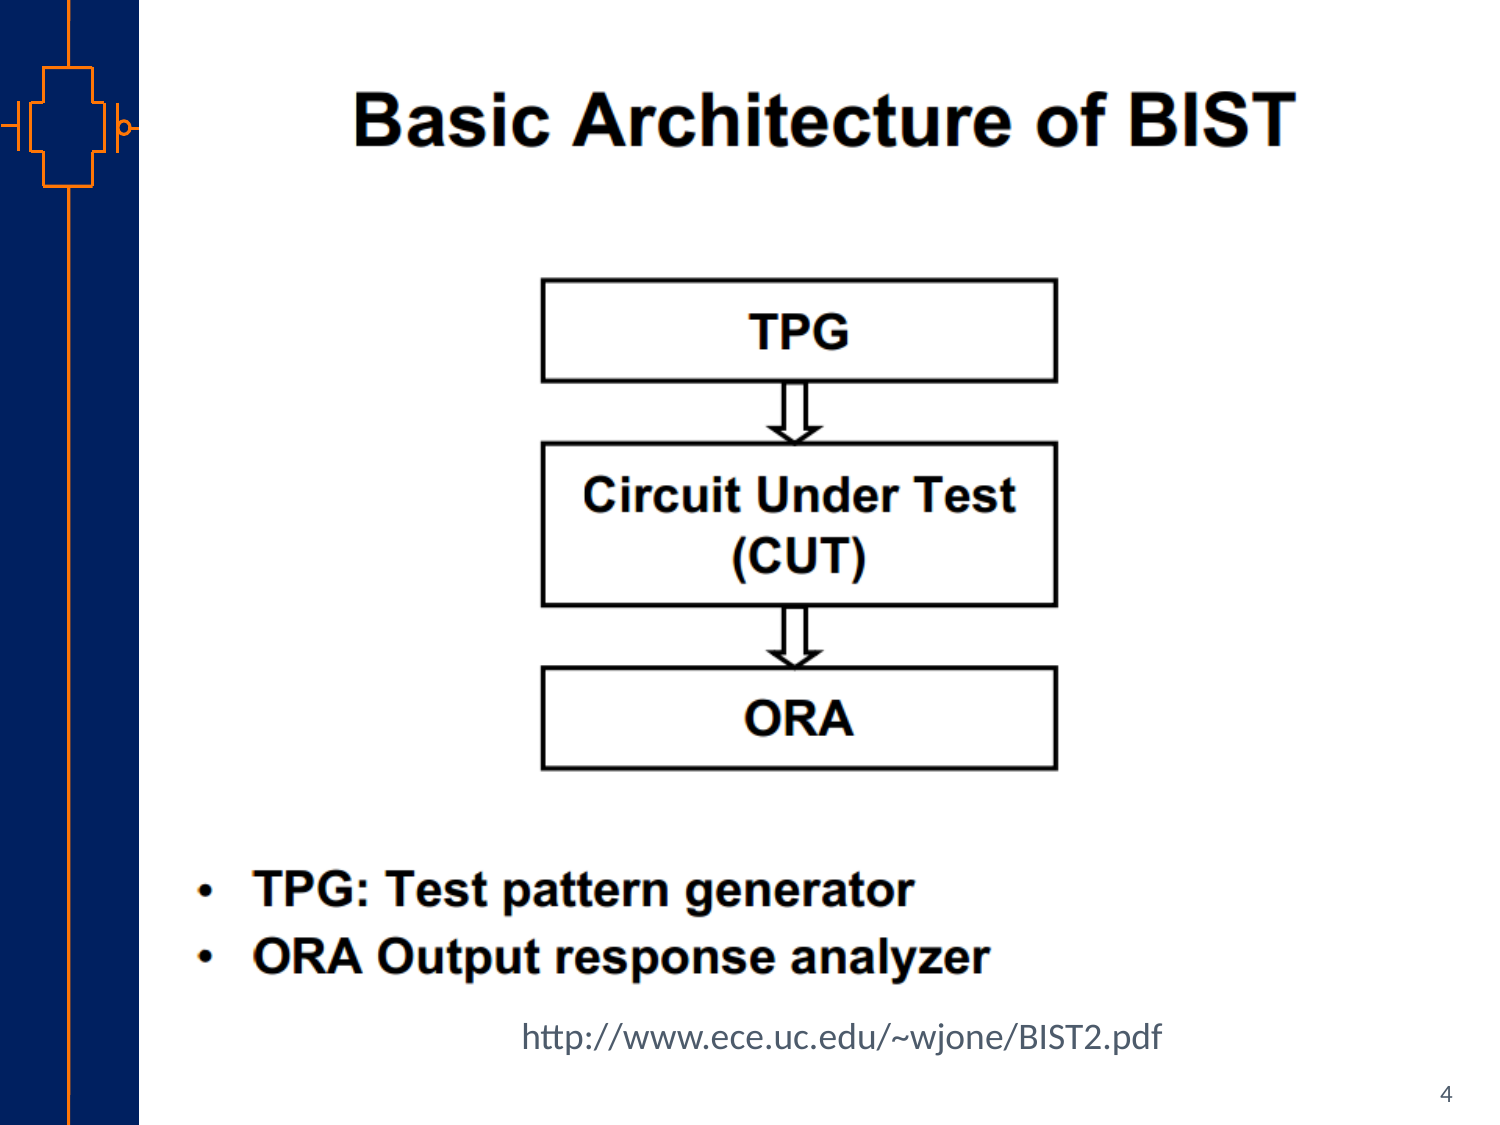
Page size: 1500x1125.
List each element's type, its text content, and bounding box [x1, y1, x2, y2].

slide_number 4 [1425, 1062, 1488, 1123]
picture [154, 54, 1440, 1005]
text_box http://www.ece.uc.edu/~wjone/BIST2.pdf [506, 1017, 1179, 1065]
